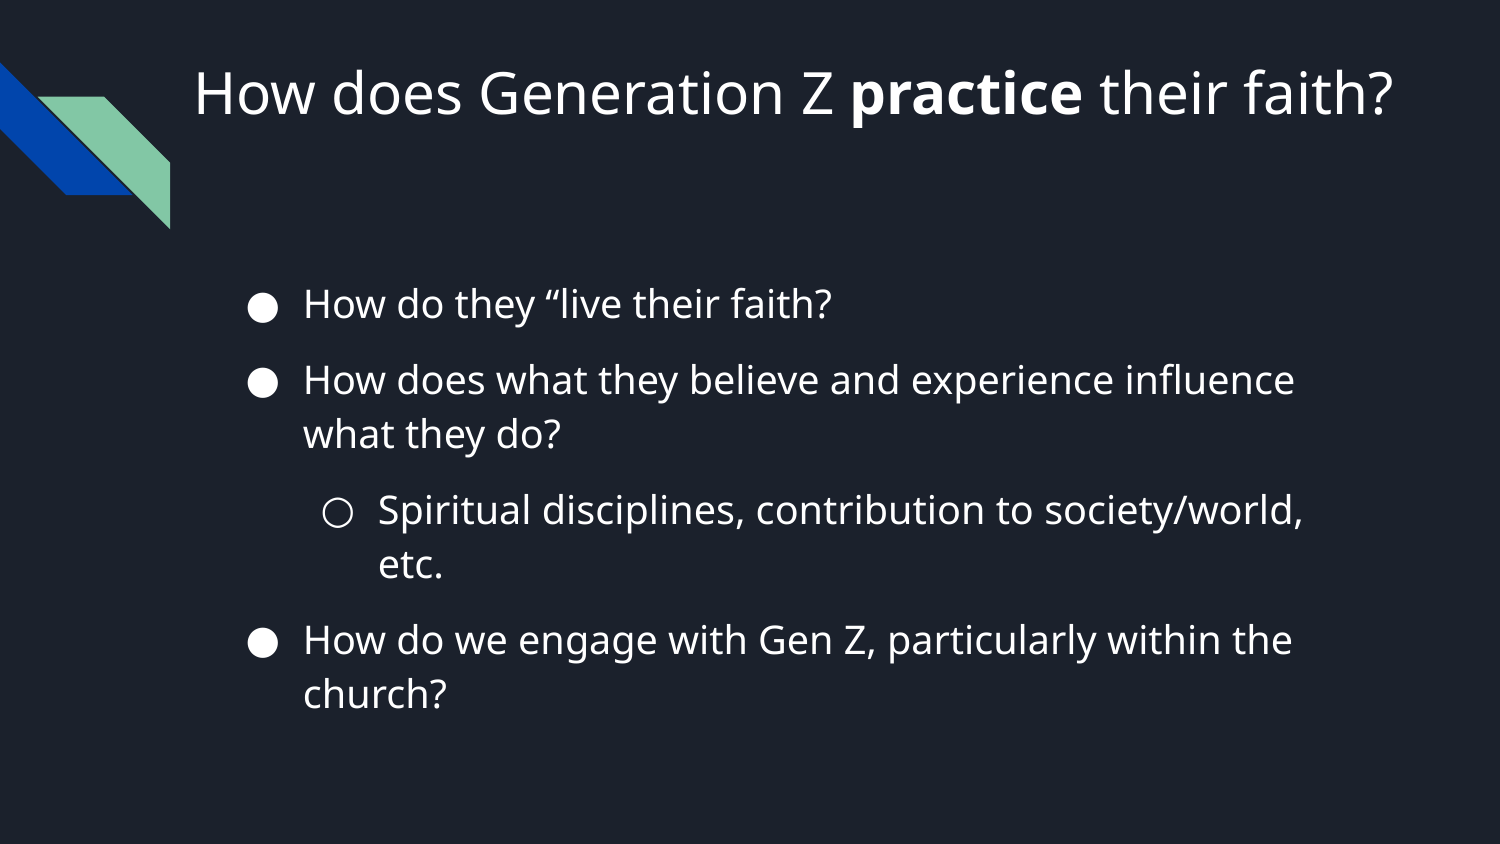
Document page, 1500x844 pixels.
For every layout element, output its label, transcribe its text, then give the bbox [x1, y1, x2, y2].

list How do they “live their faith? How does what they believe and experience influence what they do? Spiritual disciplines, contribution to society/world, etc. How do we engage with Gen Z, particularly within the church? [212, 257, 1368, 735]
title How does Generation Z practice their faith? [178, 41, 1500, 192]
